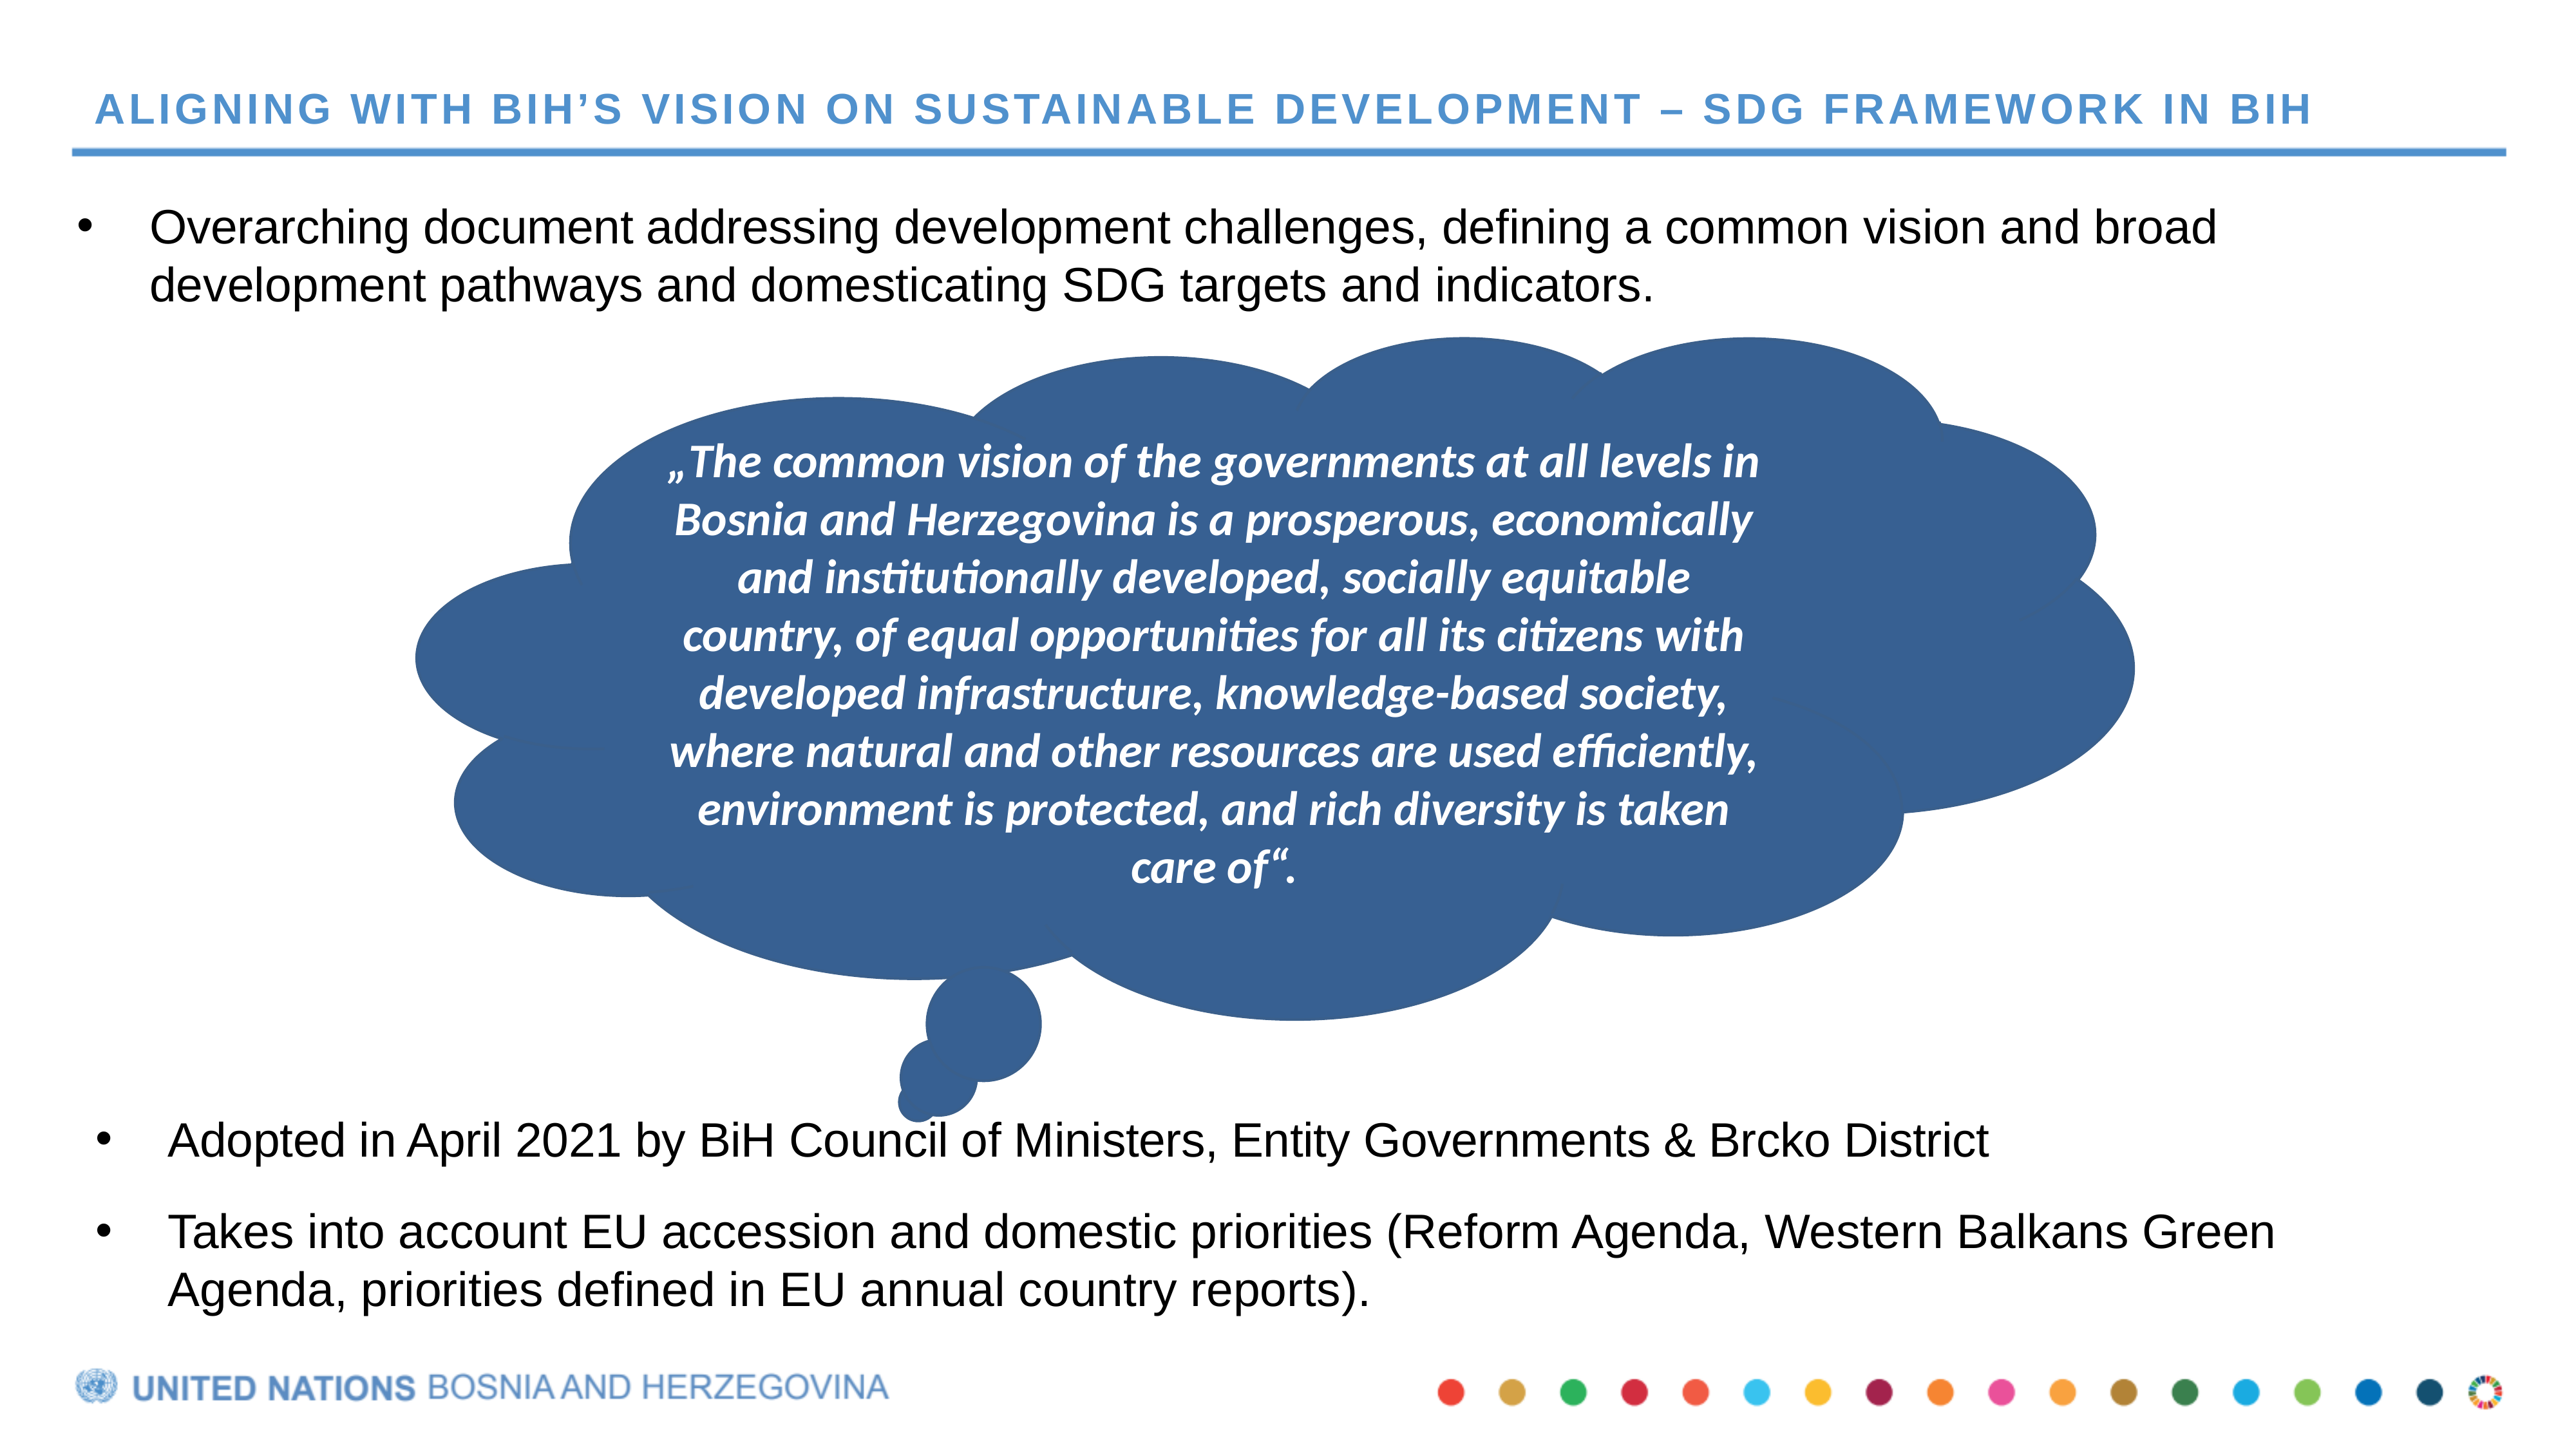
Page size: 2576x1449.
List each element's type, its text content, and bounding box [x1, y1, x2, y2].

text_box Adopted in April 2021 by BiH Council of Ministers, Entity Governments & Brcko District [86, 1104, 2324, 1171]
text_box Overarching document addressing development challenges, defining a common vision and broad development pathways and domesticating SDG targets and indicators. [68, 191, 2442, 317]
text_box „The common vision of the governments at all levels in Bosnia and Herzegovina is a prosperous, economically and institutionally developed, socially equitable country, of equal opportunities for all its citizens with developed infrastructure, knowledge-based society, where natural and other resources are used efficiently, environment is protected, and rich diversity is taken care of“. [415, 337, 2136, 1104]
text_box Takes into account EU accession and domestic priorities (Reform Agenda, Western Balkans Green Agenda, priorities defined in EU annual country reports). [86, 1195, 2380, 1321]
title ALIGNING WITH BIH’S VISION ON SUSTAINABLE DEVELOPMENT – sdg FRAMEWORK IN BIH [93, 27, 2468, 186]
